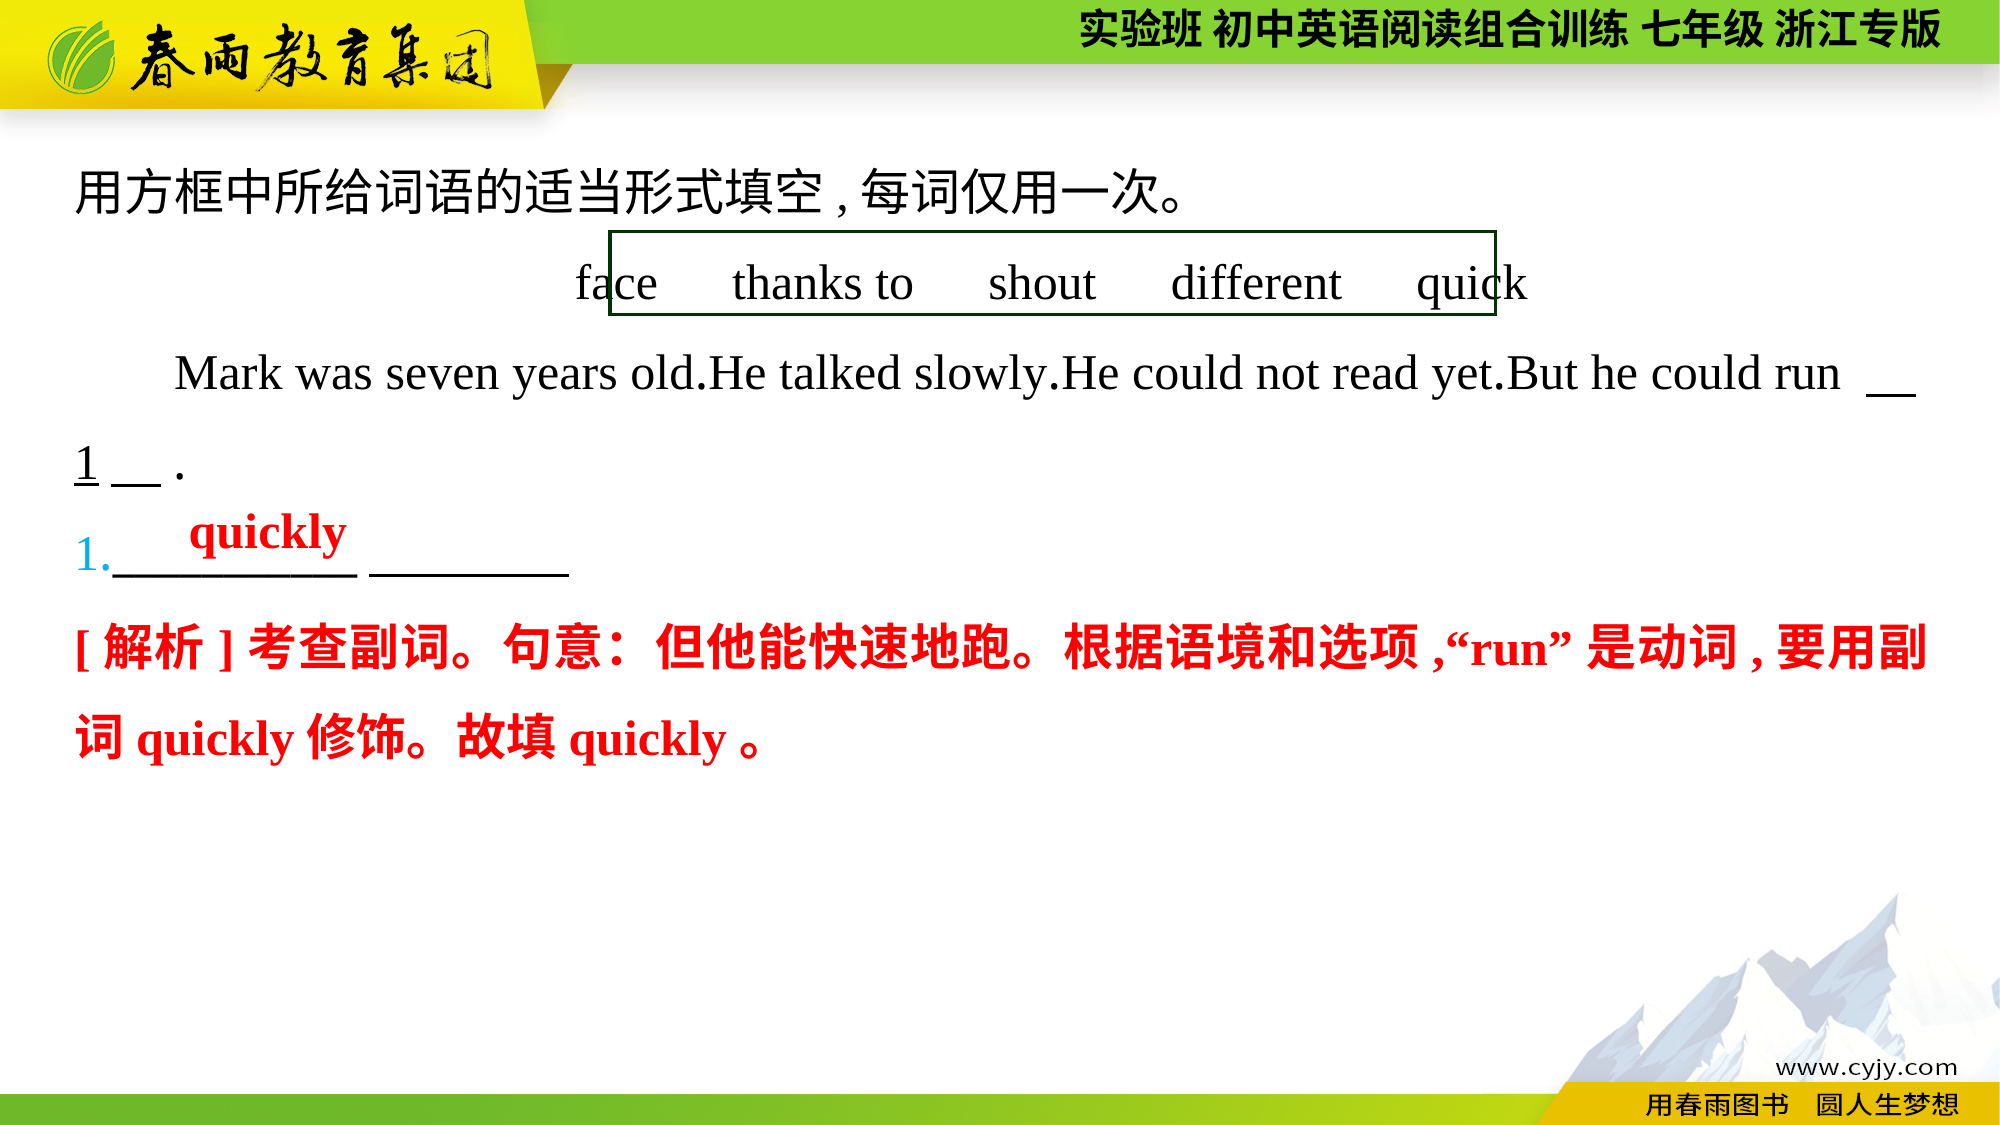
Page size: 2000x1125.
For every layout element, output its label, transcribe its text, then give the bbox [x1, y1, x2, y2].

picture [0, 0, 2000, 1125]
text_box [609, 231, 1496, 315]
list 用方框中所给词语的适当形式填空,每词仅用一次。 face thanks to shout different quick Mark was seven years old.He talked slowly.He could not read yet.But he could run 1 . 1.___________ [59, 122, 1944, 577]
text_box [解析]考查副词。句意：但他能快速地跑。根据语境和选项,“run”是动词,要用副词quickly修饰。故填quickly。 [59, 577, 1944, 773]
text_box quickly [173, 491, 363, 567]
